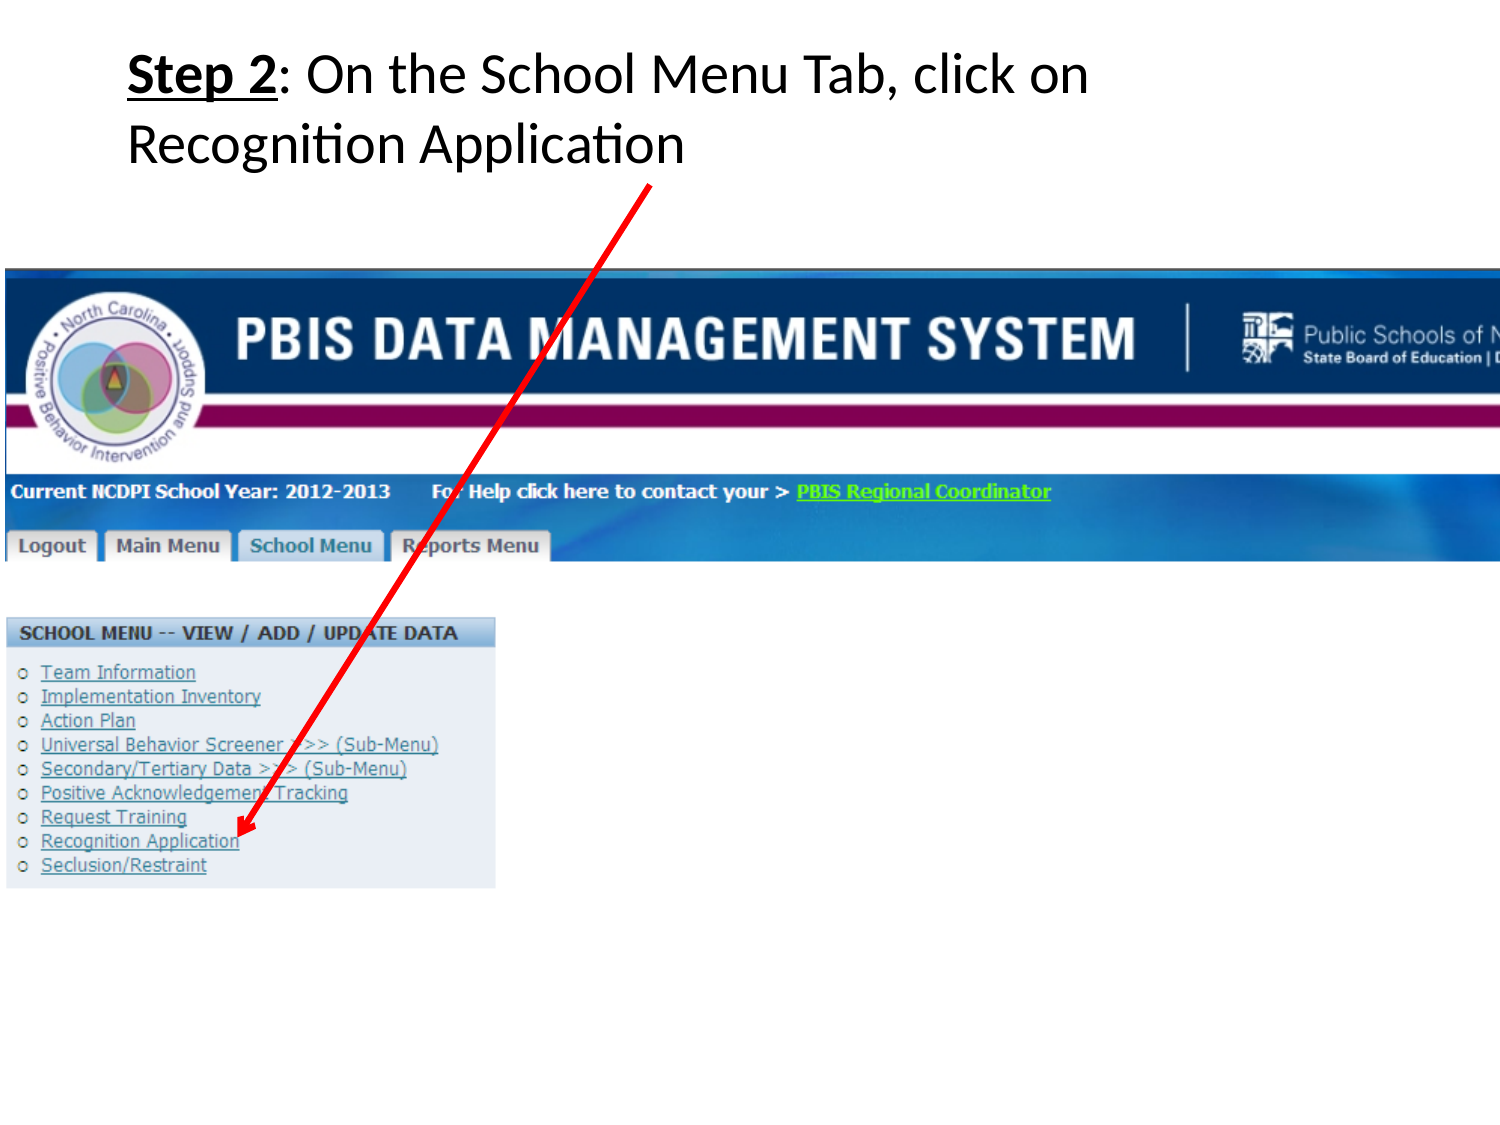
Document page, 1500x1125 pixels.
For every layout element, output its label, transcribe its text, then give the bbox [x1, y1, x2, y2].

picture [5, 268, 1500, 1125]
text_box Step 2: On the School Menu Tab, click on Recognition Application [112, 28, 1388, 183]
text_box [237, 184, 651, 838]
